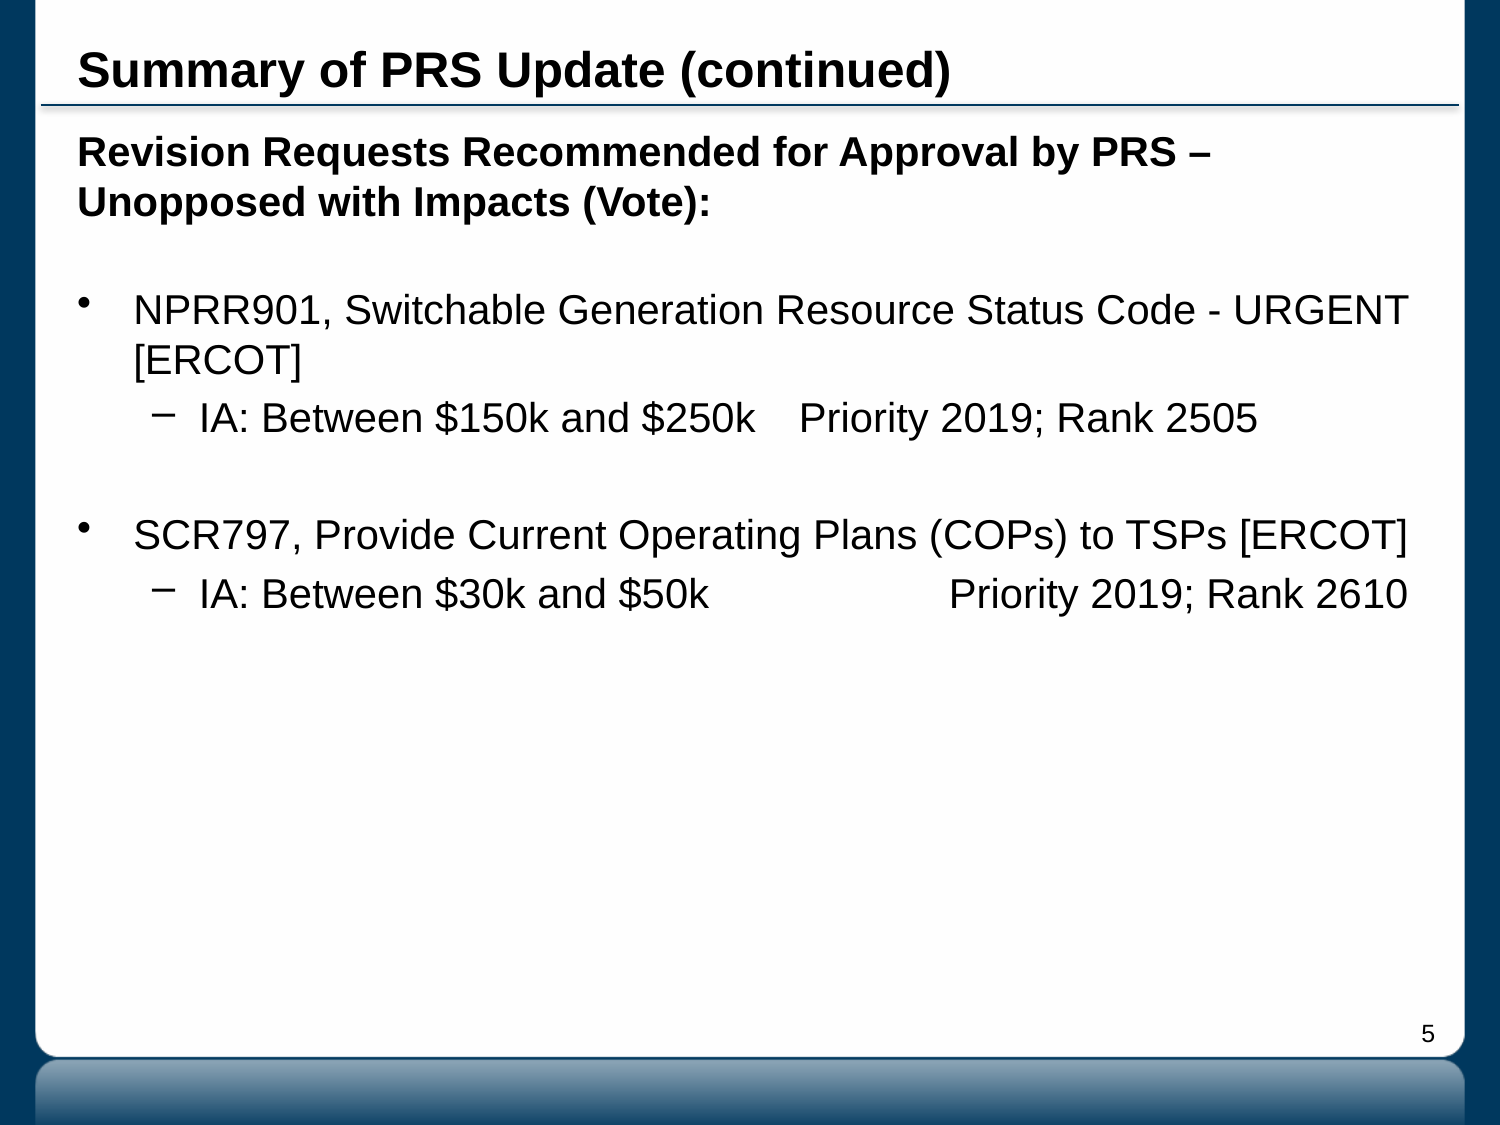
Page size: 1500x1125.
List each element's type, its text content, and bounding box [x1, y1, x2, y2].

text_box Revision Requests Recommended for Approval by PRS – Unopposed with Impacts (Vote): NPRR901, Switchable Generation Resource Status Code - URGENT [ERCOT] IA: Between $150k and $250k Priority 2019; Rank 2505 SCR797, Provide Current Operating Plans (COPs) to TSPs [ERCOT] IA: Between $30k and $50k Priority 2019; Rank 2610 [62, 117, 1450, 1027]
picture [35, 0, 1465, 1125]
title Summary of PRS Update (continued) [62, 29, 1450, 106]
